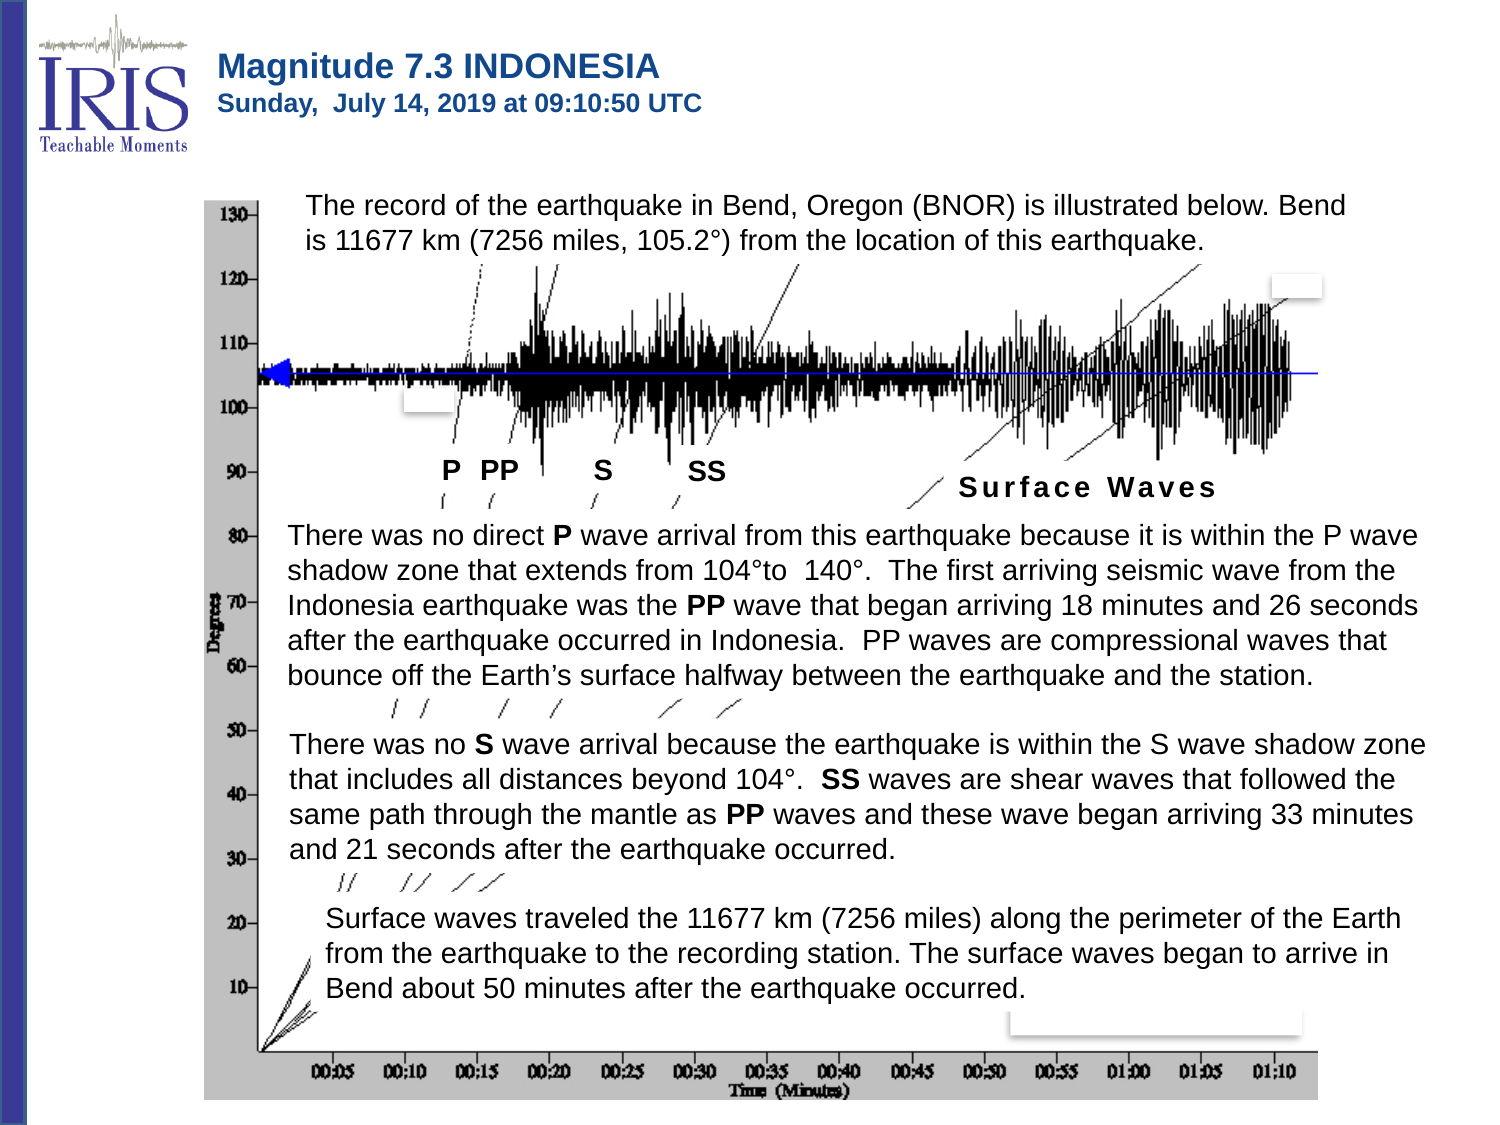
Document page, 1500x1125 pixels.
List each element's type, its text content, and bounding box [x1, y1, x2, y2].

picture [203, 199, 1318, 1101]
text_box There was no S wave arrival because the earthquake is within the S wave shadow zone that includes all distances beyond 104°. SS waves are shear waves that followed the same path through the mantle as PP waves and these wave began arriving 33 minutes and 21 seconds after the earthquake occurred. [1322, 718, 1465, 873]
text_box Surface waves traveled the 11677 km (7256 miles) along the perimeter of the Earth from the earthquake to the recording station. The surface waves began to arrive in Bend about 50 minutes after the earthquake occurred. [1322, 892, 1429, 1012]
picture [39, 12, 188, 165]
text_box There was no direct P wave arrival from this earthquake because it is within the P wave shadow zone that extends from 104°to 140°. The first arriving seismic wave from the Indonesia earthquake was the PP wave that began arriving 18 minutes and 26 seconds after the earthquake occurred in Indonesia. PP waves are compressional waves that bounce off the Earth’s surface halfway between the earthquake and the station. [1322, 509, 1467, 699]
text_box Magnitude 7.3 INDONESIA Sunday, July 14, 2019 at 09:10:50 UTC [202, 0, 1499, 125]
text_box [0, 0, 27, 1125]
text_box The record of the earthquake in Bend, Oregon (BNOR) is illustrated below. Bend is 11677 km (7256 miles, 105.2°) from the location of this earthquake. [290, 179, 1370, 264]
